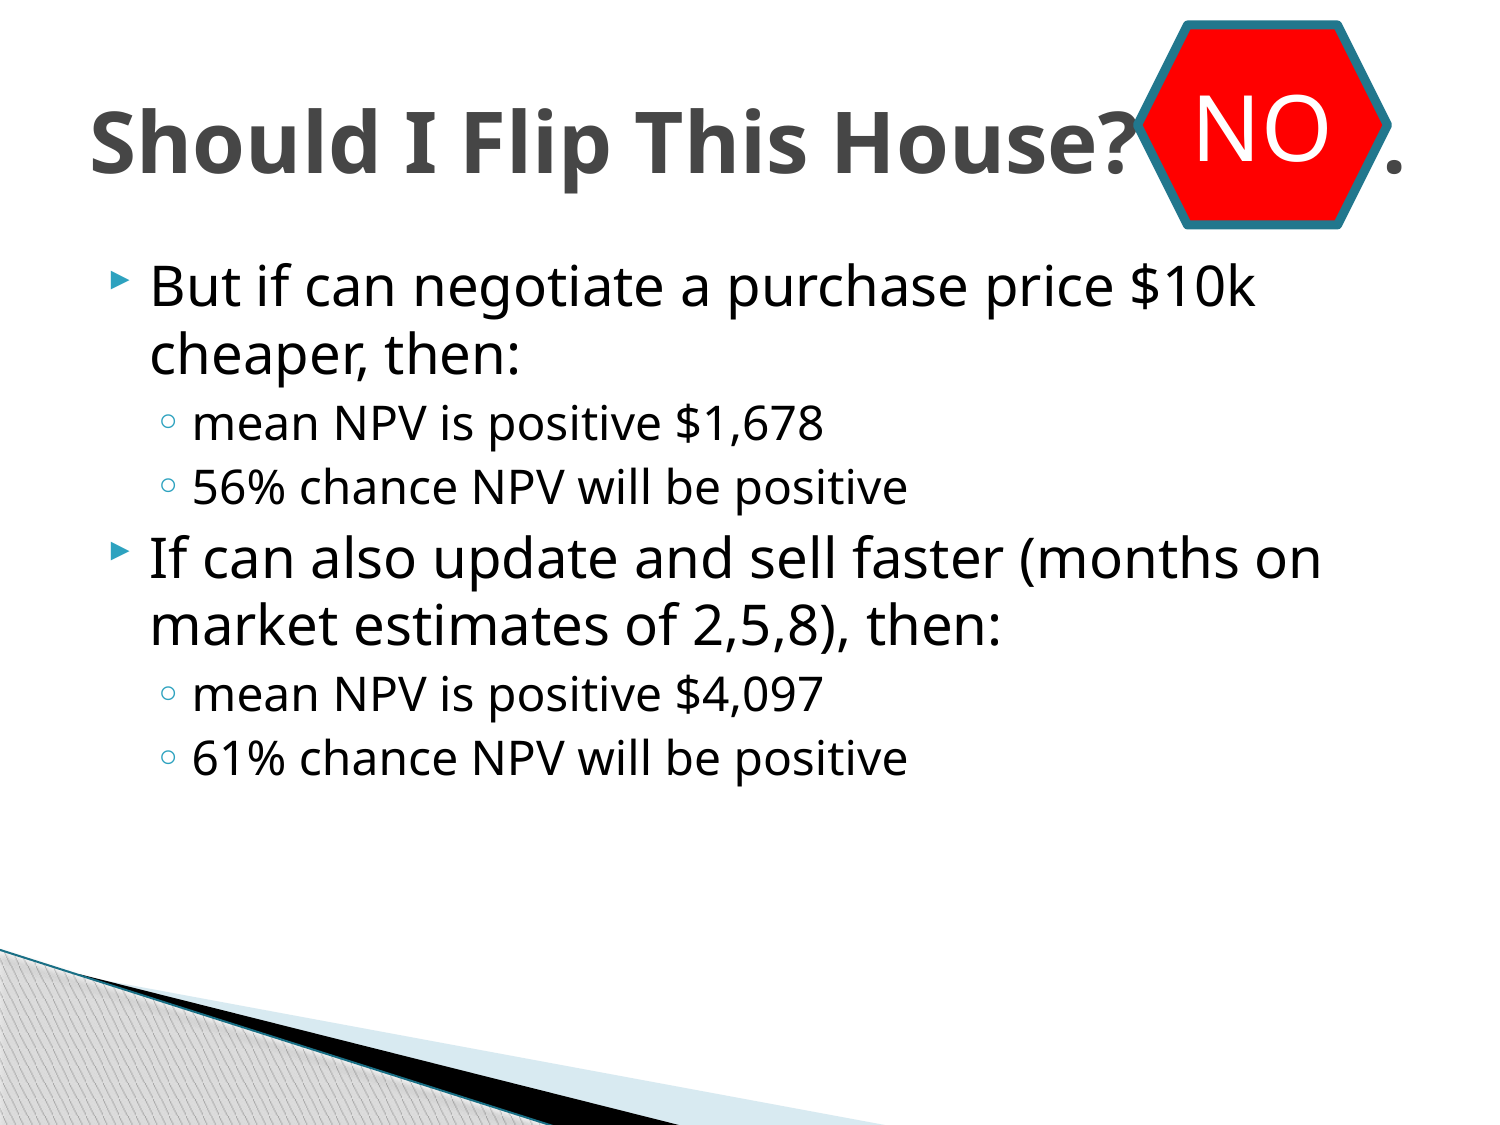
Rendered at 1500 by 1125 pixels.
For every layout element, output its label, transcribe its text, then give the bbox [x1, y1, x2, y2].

title Should I Flip This House? . [75, 45, 1425, 233]
text_box NO [1133, 20, 1392, 230]
list But if can negotiate a purchase price $10k cheaper, then: mean NPV is positive $1,678 56% chance NPV will be positive If can also update and sell faster (months on market estimates of 2,5,8), then: mean NPV is positive $4,097 61% chance NPV will be positive [75, 243, 1425, 986]
